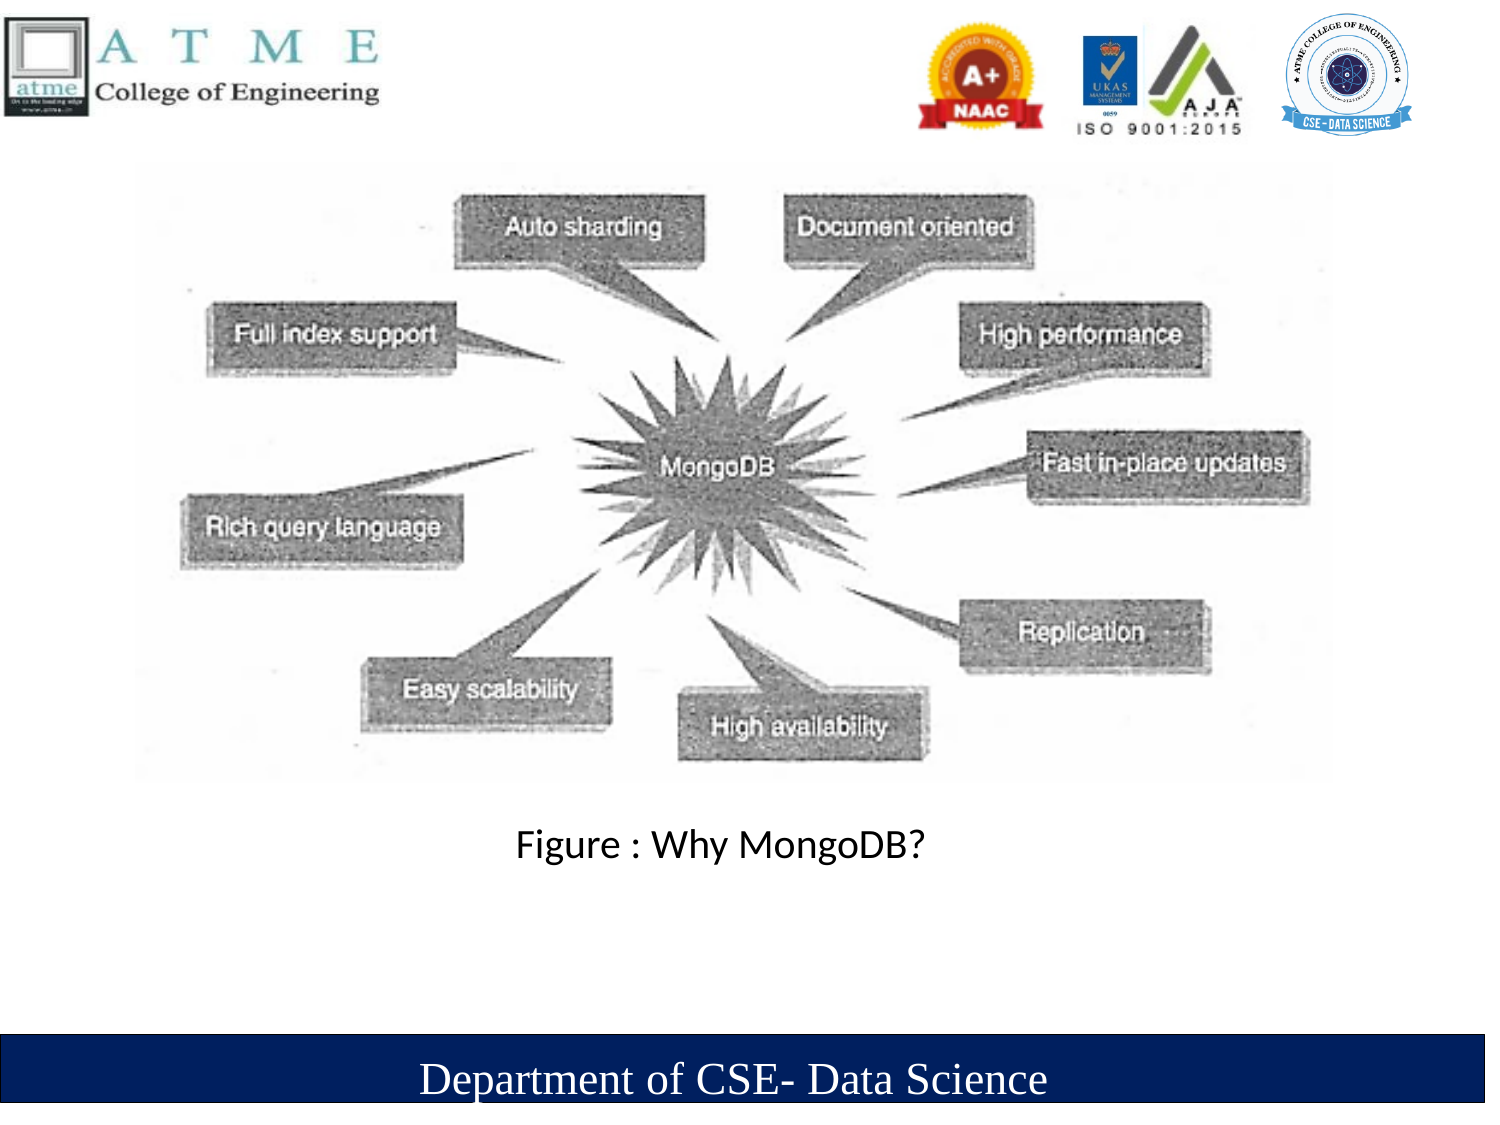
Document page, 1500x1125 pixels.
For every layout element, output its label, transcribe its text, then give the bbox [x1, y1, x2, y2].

picture [903, 20, 1058, 151]
text_box Figure : Why MongoDB? [351, 809, 1102, 874]
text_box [0, 1033, 1486, 1104]
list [135, 162, 1333, 784]
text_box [1061, 16, 1256, 146]
picture [0, 13, 383, 121]
picture [1281, 9, 1412, 140]
